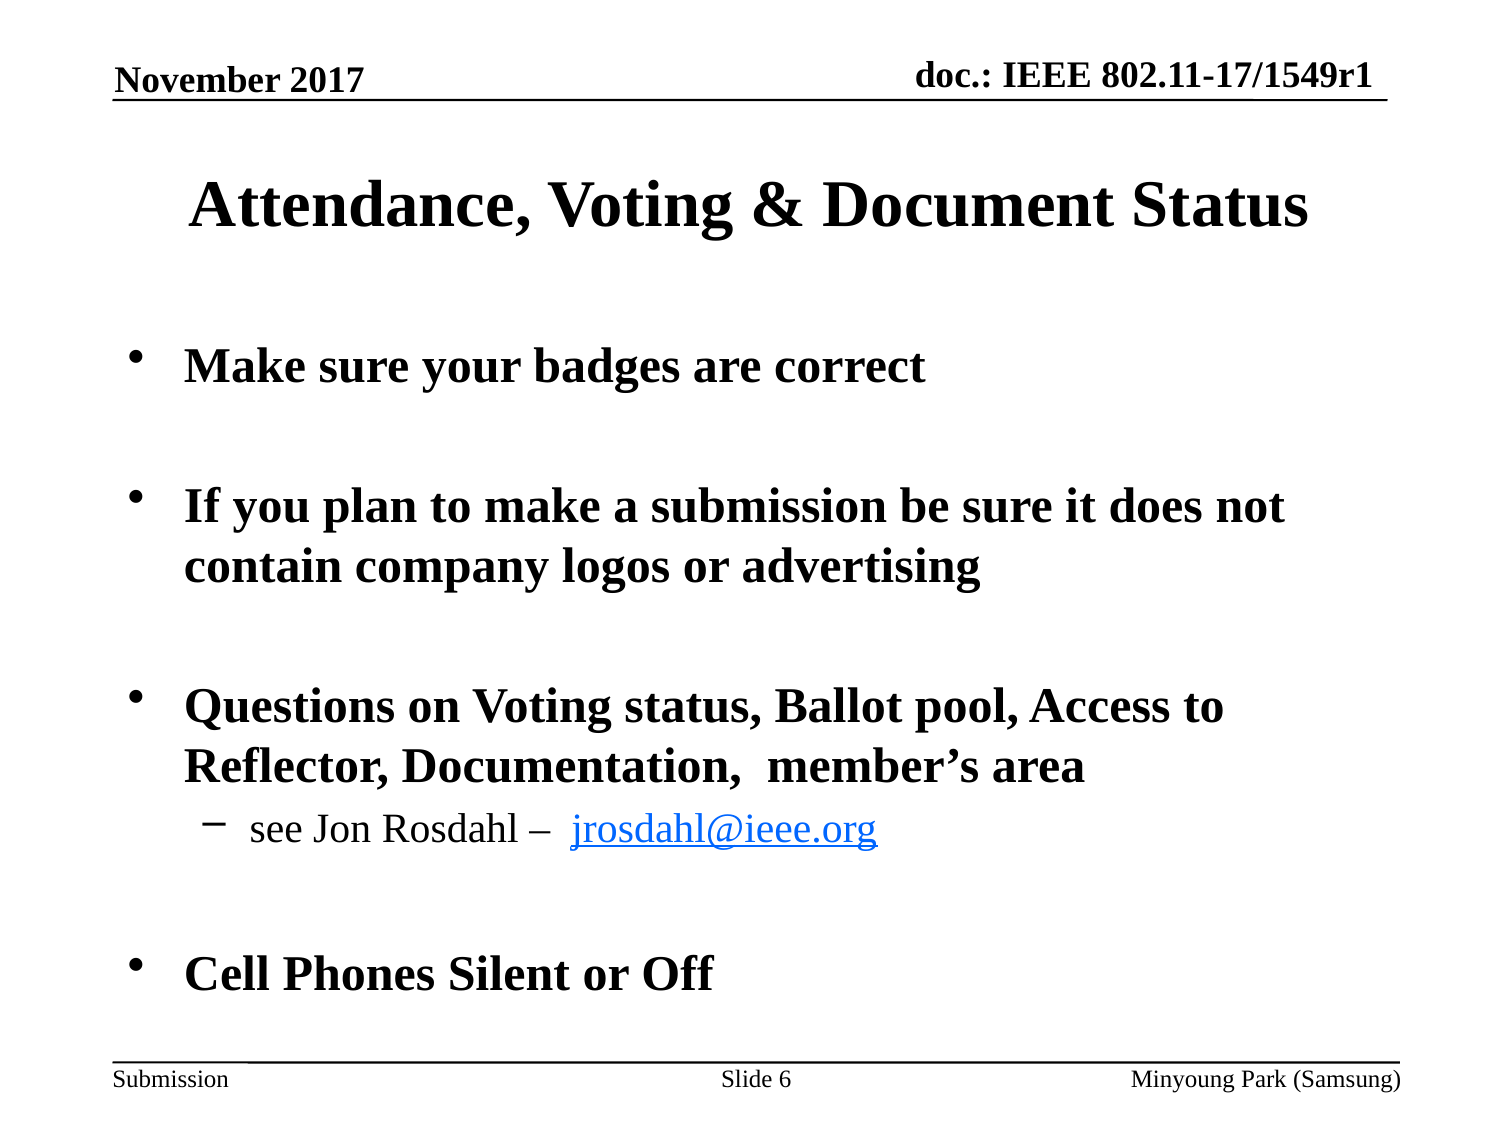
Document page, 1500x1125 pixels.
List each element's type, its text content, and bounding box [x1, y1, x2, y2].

list Make sure your badges are correct If you plan to make a submission be sure it does not contain company logos or advertising Questions on Voting status, Ballot pool, Access to Reflector, Documentation, member’s area see Jon Rosdahl – jrosdahl@ieee.org Cell Phones Silent or Off [112, 324, 1388, 1000]
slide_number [114, 54, 374, 101]
slide_number Slide 6 [712, 1061, 800, 1093]
title Attendance, Voting & Document Status [112, 112, 1388, 288]
footer Minyoung Park (Samsung) [949, 1061, 1402, 1093]
